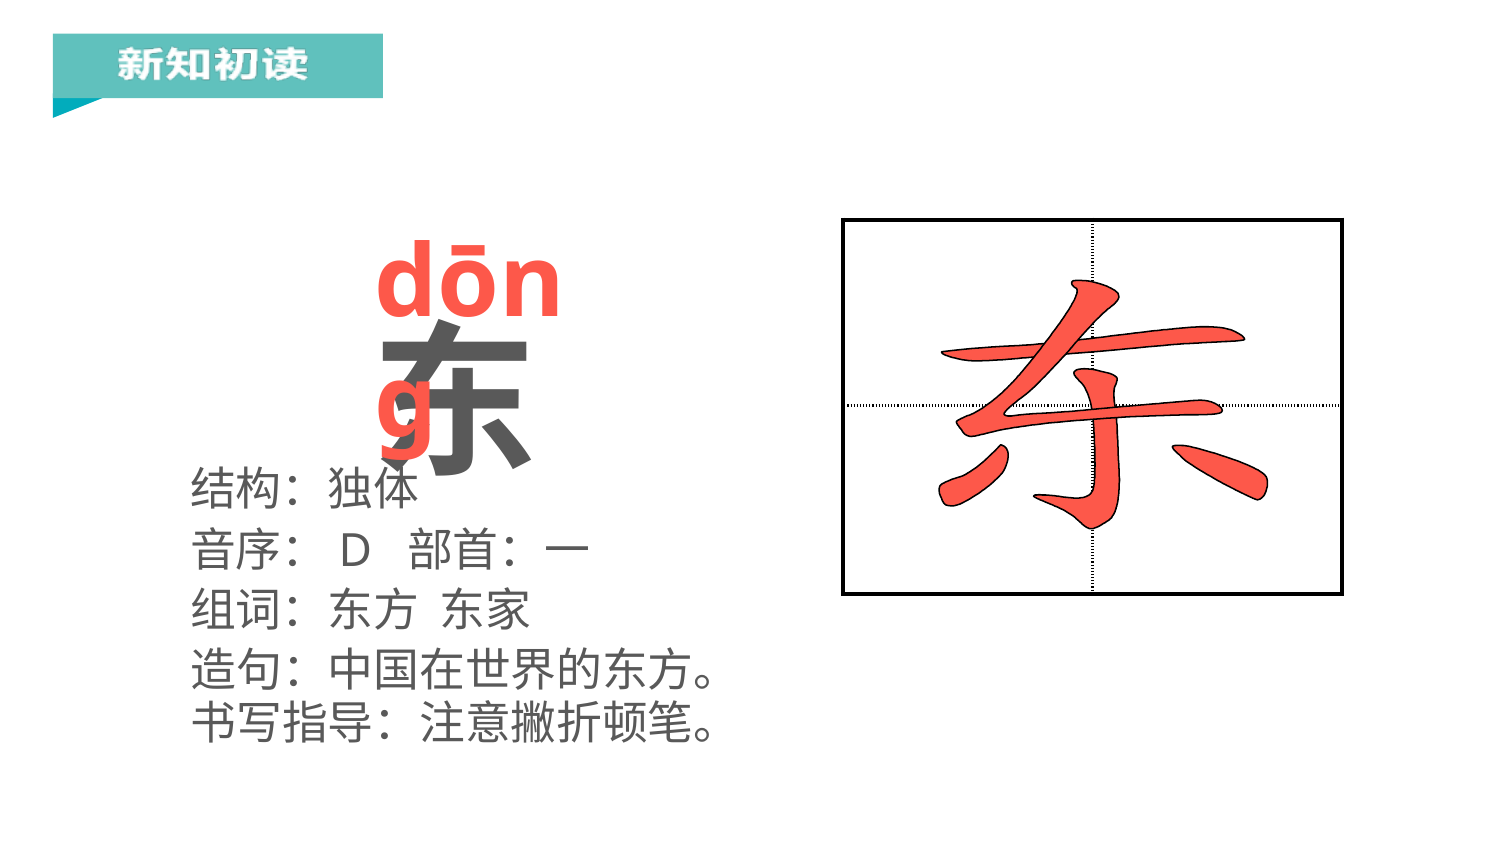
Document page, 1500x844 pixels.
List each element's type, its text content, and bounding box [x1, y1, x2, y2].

text_box 东 [356, 288, 553, 504]
text_box 组词：东方 东家 [175, 573, 673, 633]
text_box [939, 444, 1009, 506]
table_header [1093, 222, 1340, 406]
table_cell [1093, 406, 1340, 592]
text_box 结构：独体 [175, 452, 560, 512]
text_box [1073, 368, 1118, 409]
text_box [956, 280, 1223, 437]
picture [53, 32, 375, 105]
text_box dōnɡ [360, 209, 629, 464]
text_box 造句：中国在世界的东方。 [175, 633, 773, 704]
text_box [941, 343, 1044, 361]
text_box 音序：D 部首：一 [175, 512, 653, 583]
text_box [1172, 445, 1268, 500]
table_header [845, 222, 1093, 406]
table_cell [845, 406, 1093, 592]
text_box [1033, 418, 1120, 529]
text_box 书写指导：注意撇折顿笔。 [175, 685, 753, 757]
text_box [1066, 326, 1245, 355]
